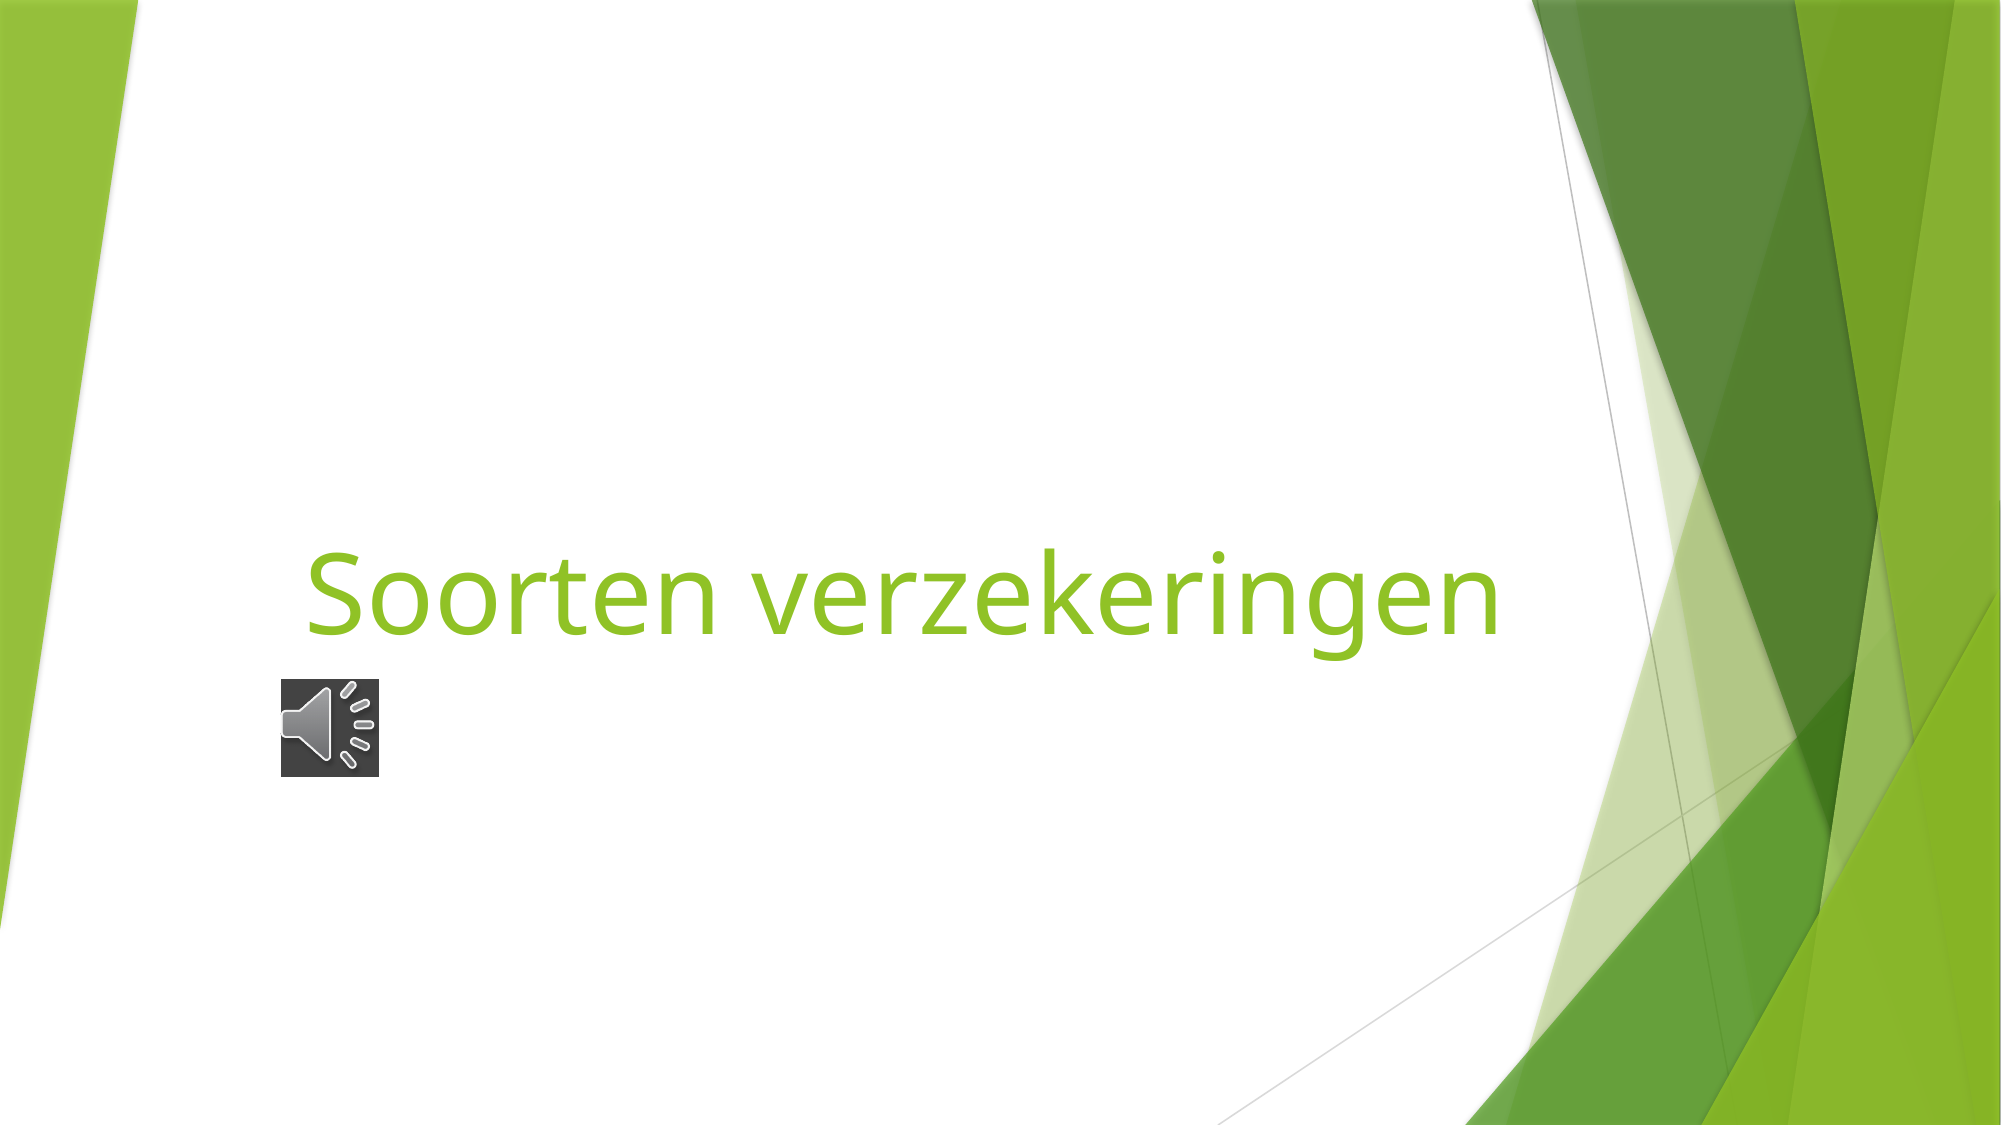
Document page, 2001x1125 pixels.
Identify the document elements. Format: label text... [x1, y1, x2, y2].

picture [279, 677, 381, 779]
title Soorten verzekeringen [247, 394, 1522, 665]
